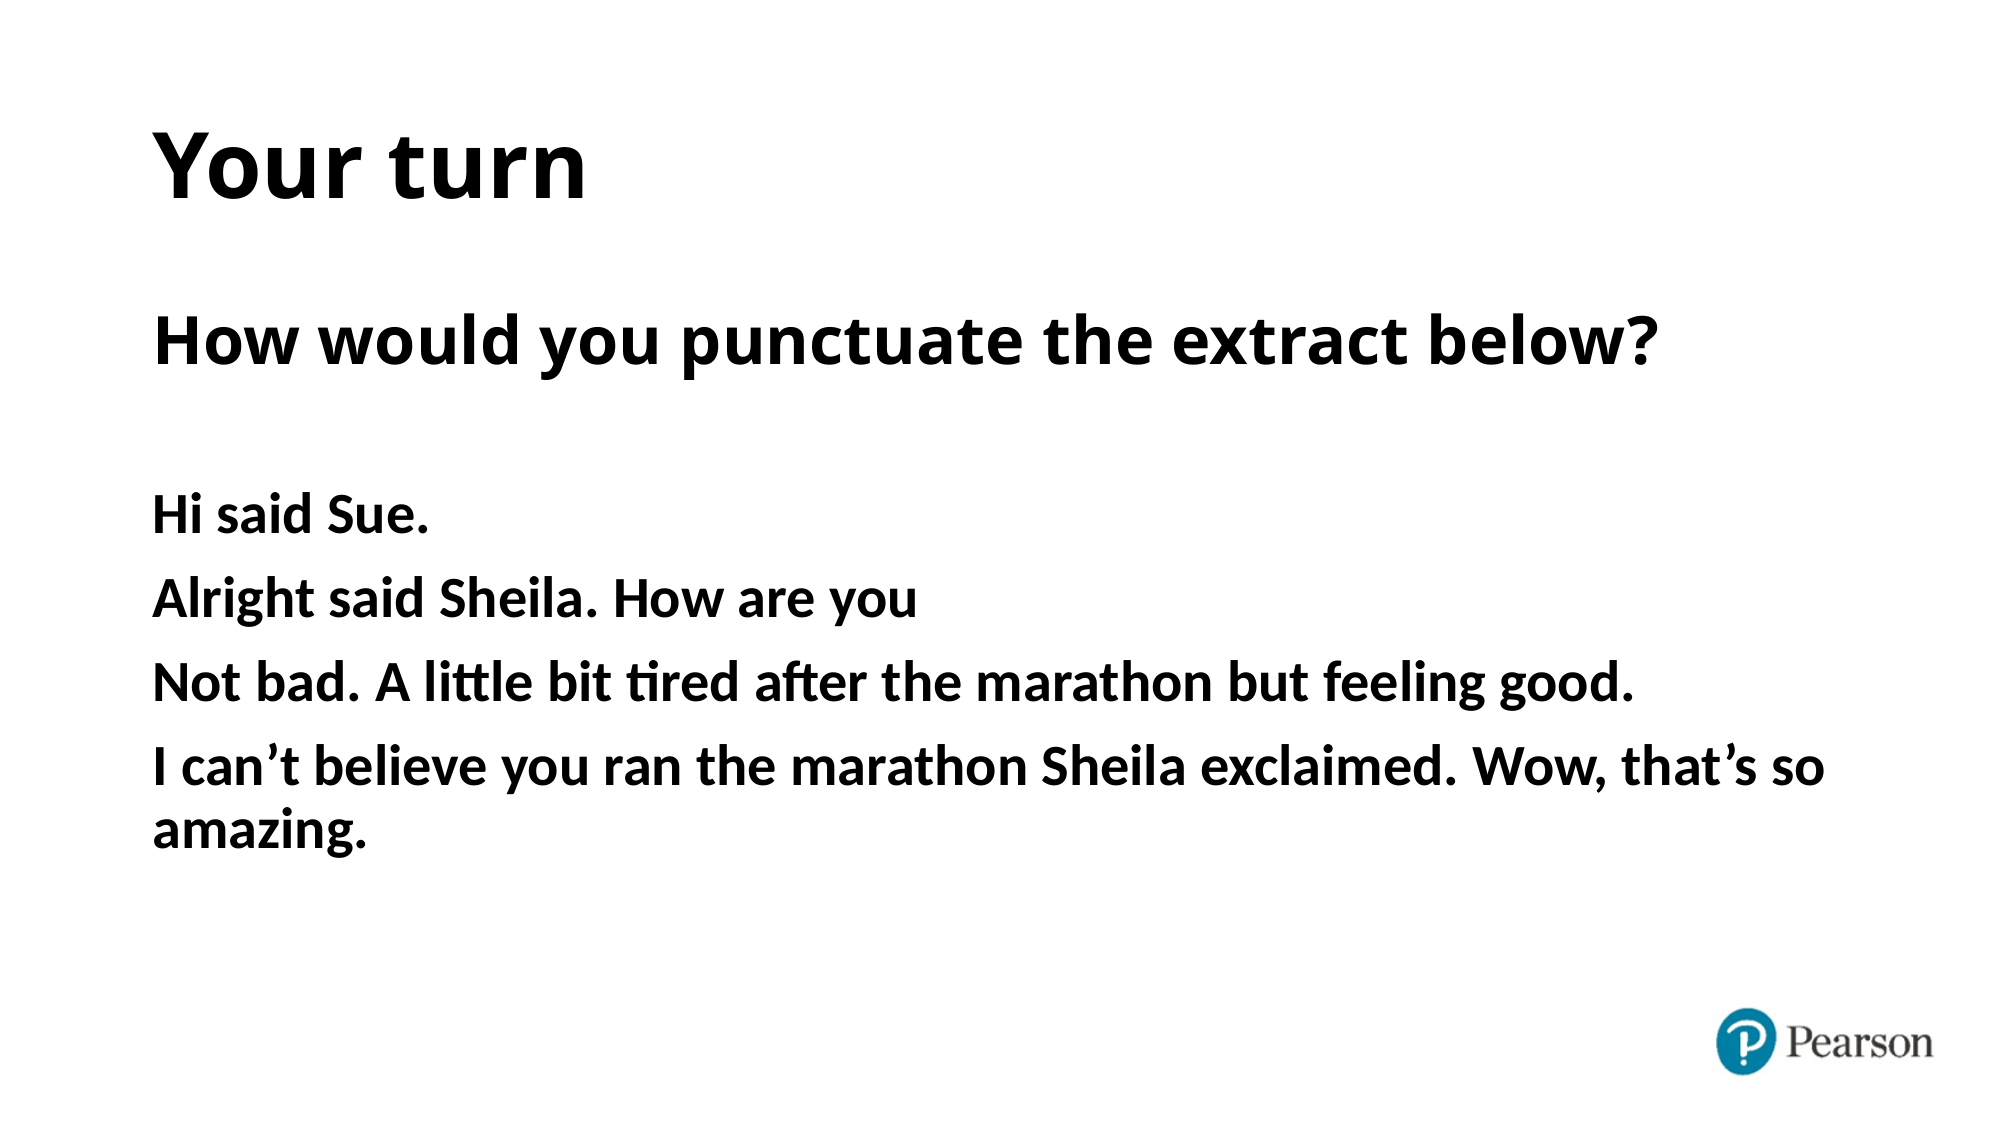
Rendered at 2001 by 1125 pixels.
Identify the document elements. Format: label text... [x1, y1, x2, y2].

picture [1706, 993, 1944, 1086]
title Your turn [137, 59, 1863, 278]
list How would you punctuate the extract below? Hi said Sue. Alright said Sheila. How are you Not bad. A little bit tired after the marathon but feeling good. I can’t believe you ran the marathon Sheila exclaimed. Wow, that’s so amazing. [137, 299, 1863, 1014]
